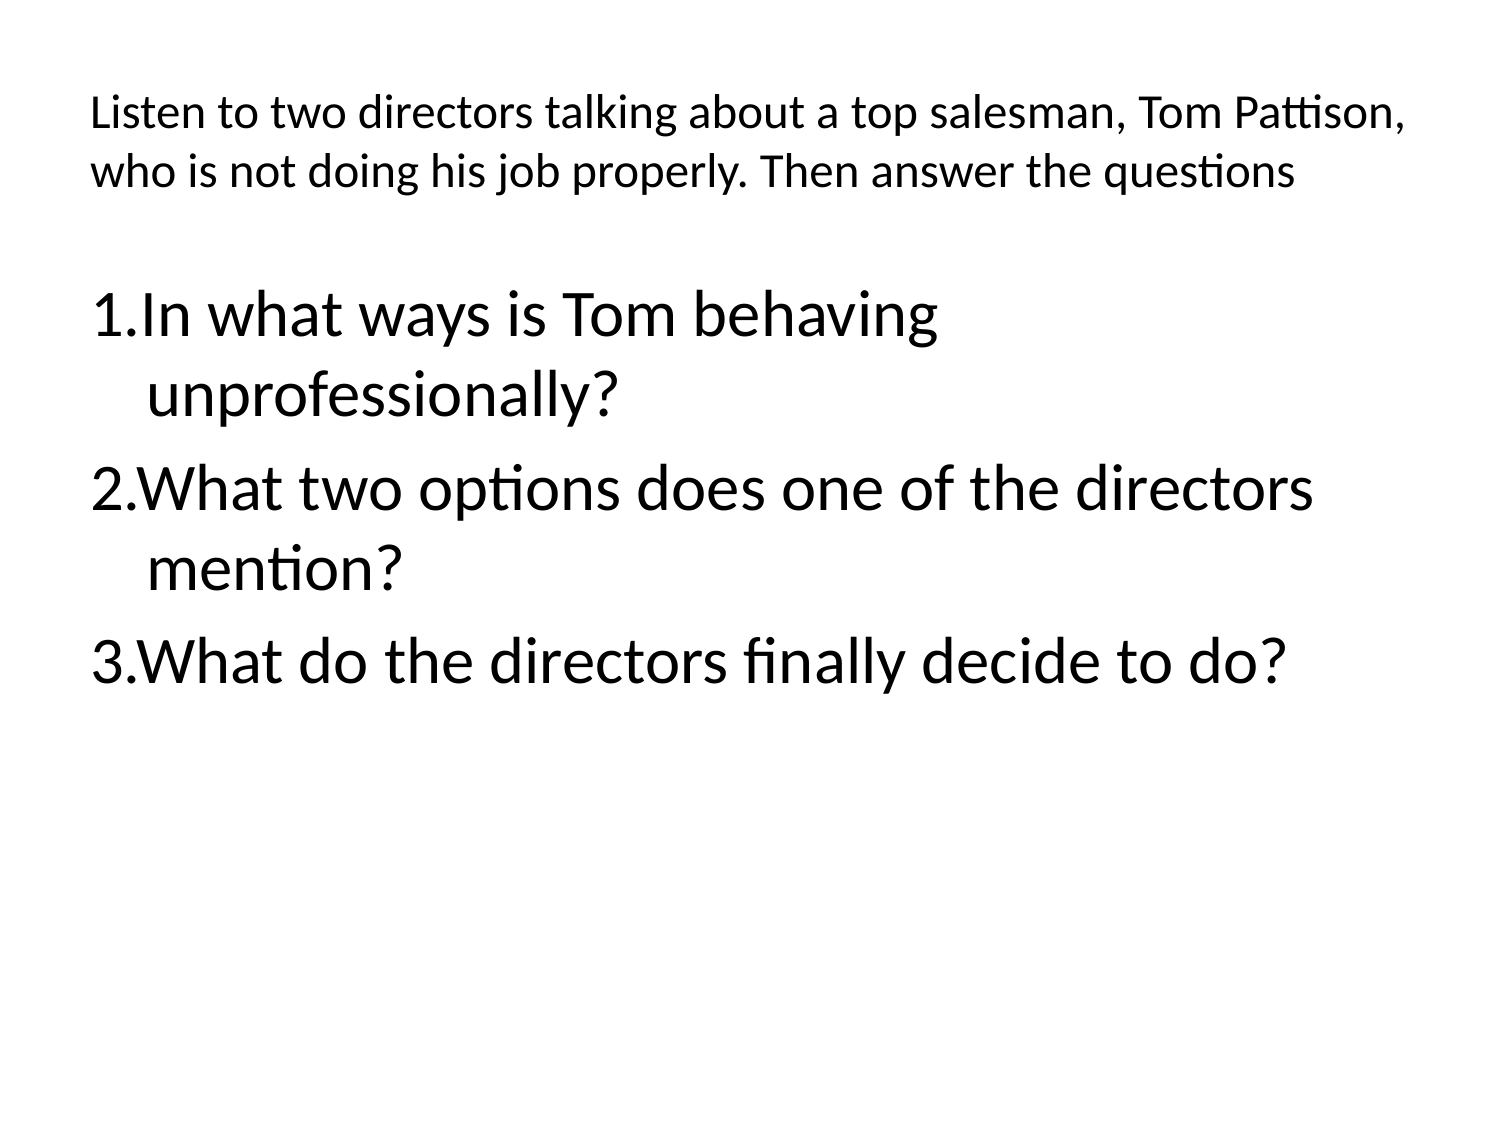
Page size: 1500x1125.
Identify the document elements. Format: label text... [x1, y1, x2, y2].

list 1.In what ways is Tom behaving unprofessionally? 2.What two options does one of the directors mention? 3.What do the directors finally decide to do? [75, 262, 1425, 1005]
title Listen to two directors talking about a top salesman, Tom Pattison, who is not doing his job properly. Then answer the questions [75, 45, 1425, 233]
